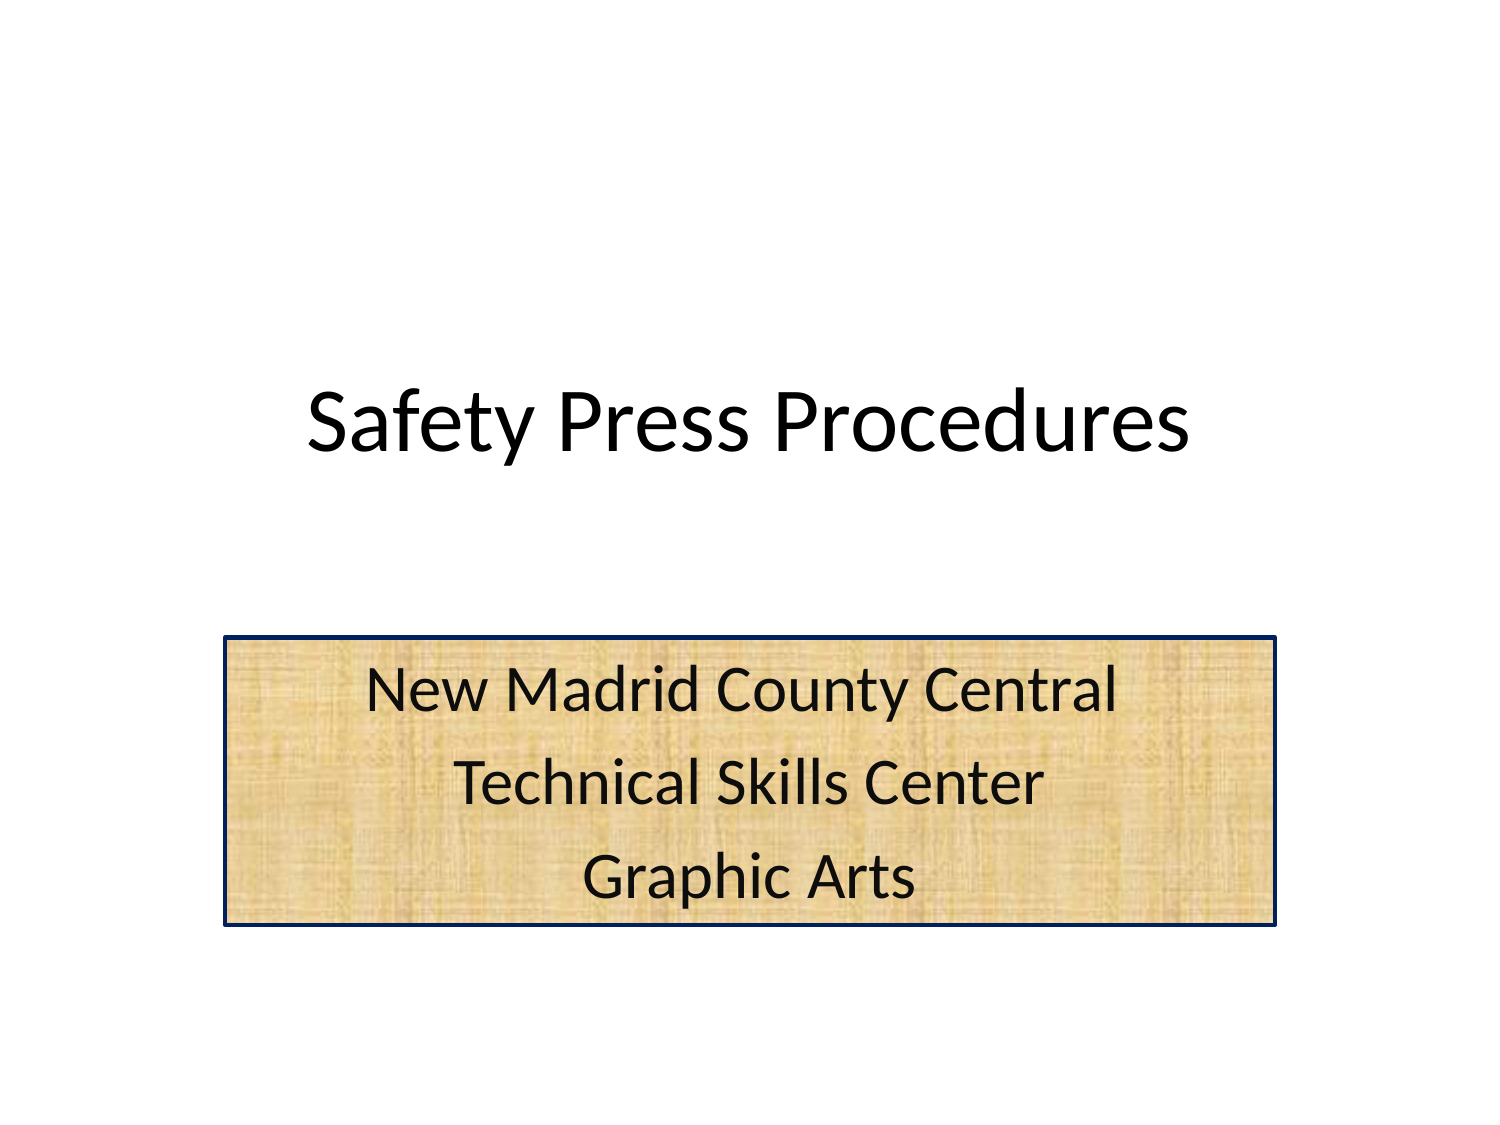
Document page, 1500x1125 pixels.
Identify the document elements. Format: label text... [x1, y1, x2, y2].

subtitle New Madrid County Central Technical Skills Center Graphic Arts [223, 635, 1277, 927]
title Safety Press Procedures [112, 349, 1388, 591]
